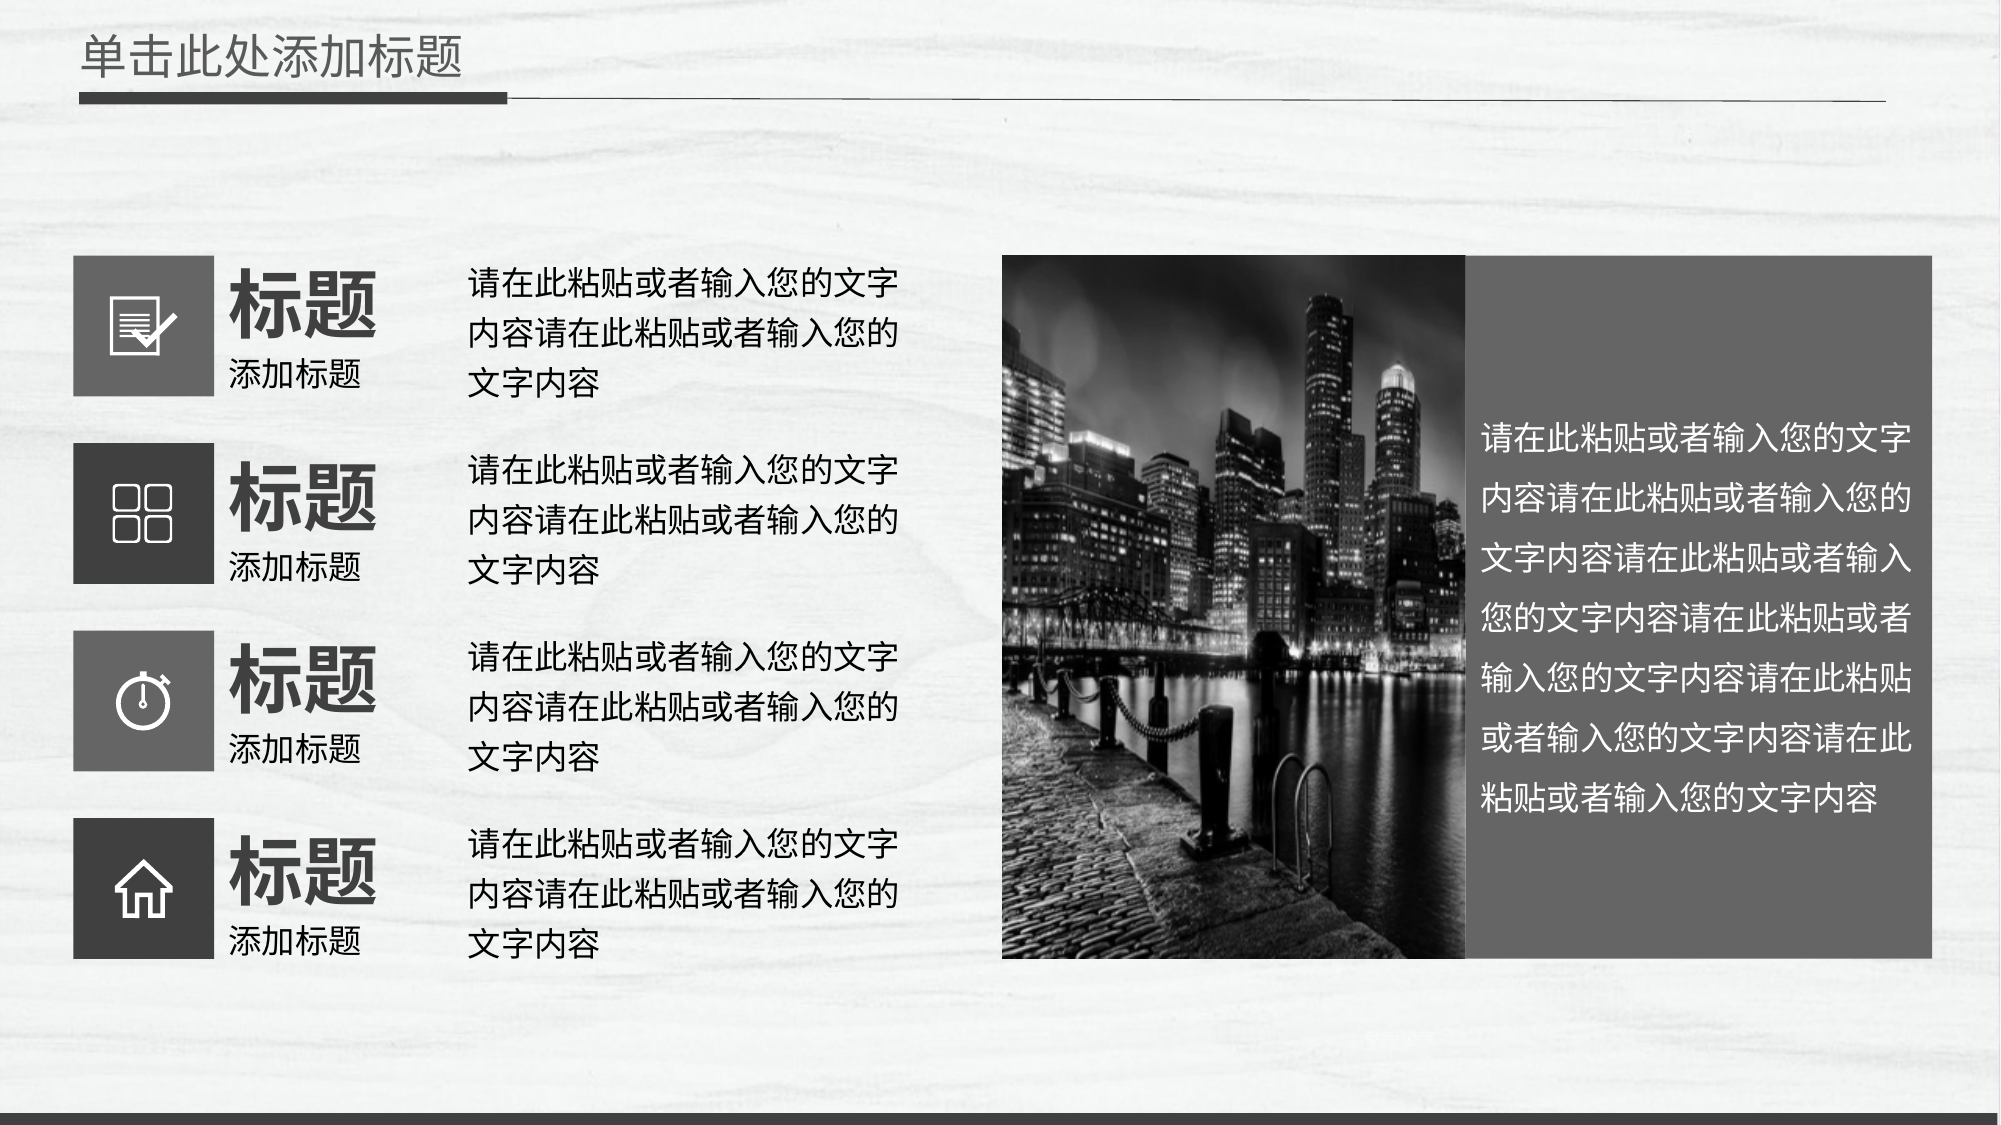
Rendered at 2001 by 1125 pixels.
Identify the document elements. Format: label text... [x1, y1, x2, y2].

text_box [72, 817, 215, 960]
text_box 添加标题 [214, 345, 453, 401]
text_box [113, 857, 174, 920]
text_box 添加标题 [214, 720, 453, 776]
text_box 单击此处添加标题 [64, 15, 522, 95]
text_box 请在此粘贴或者输入您的文字内容请在此粘贴或者输入您的文字内容 [453, 619, 928, 784]
text_box 请在此粘贴或者输入您的文字内容请在此粘贴或者输入您的文字内容 [453, 245, 928, 410]
text_box 添加标题 [214, 912, 453, 968]
text_box 添加标题 [214, 538, 453, 594]
text_box 请在此粘贴或者输入您的文字内容请在此粘贴或者输入您的文字内容请在此粘贴或者输入您的文字内容请在此粘贴或者输入您的文字内容请在此粘贴或者输入您的文字内容请在此粘贴或者输入您的文字内容 [1467, 255, 1933, 960]
text_box 请在此粘贴或者输入您的文字内容请在此粘贴或者输入您的文字内容 [453, 806, 928, 971]
text_box [114, 670, 173, 732]
text_box [111, 514, 142, 544]
text_box [143, 514, 174, 544]
text_box [111, 482, 142, 513]
text_box 标题 [215, 443, 453, 538]
text_box [72, 255, 215, 397]
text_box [507, 98, 1886, 102]
text_box [0, 1112, 1998, 1125]
text_box 标题 [214, 624, 453, 720]
text_box [1001, 255, 1467, 960]
text_box [72, 442, 215, 585]
text_box 标题 [214, 816, 453, 912]
text_box [72, 630, 215, 772]
text_box 请在此粘贴或者输入您的文字内容请在此粘贴或者输入您的文字内容 [453, 432, 928, 597]
text_box [78, 95, 508, 105]
text_box [143, 482, 174, 513]
text_box [108, 295, 180, 357]
picture [0, 0, 2001, 1125]
text_box 标题 [214, 250, 453, 345]
